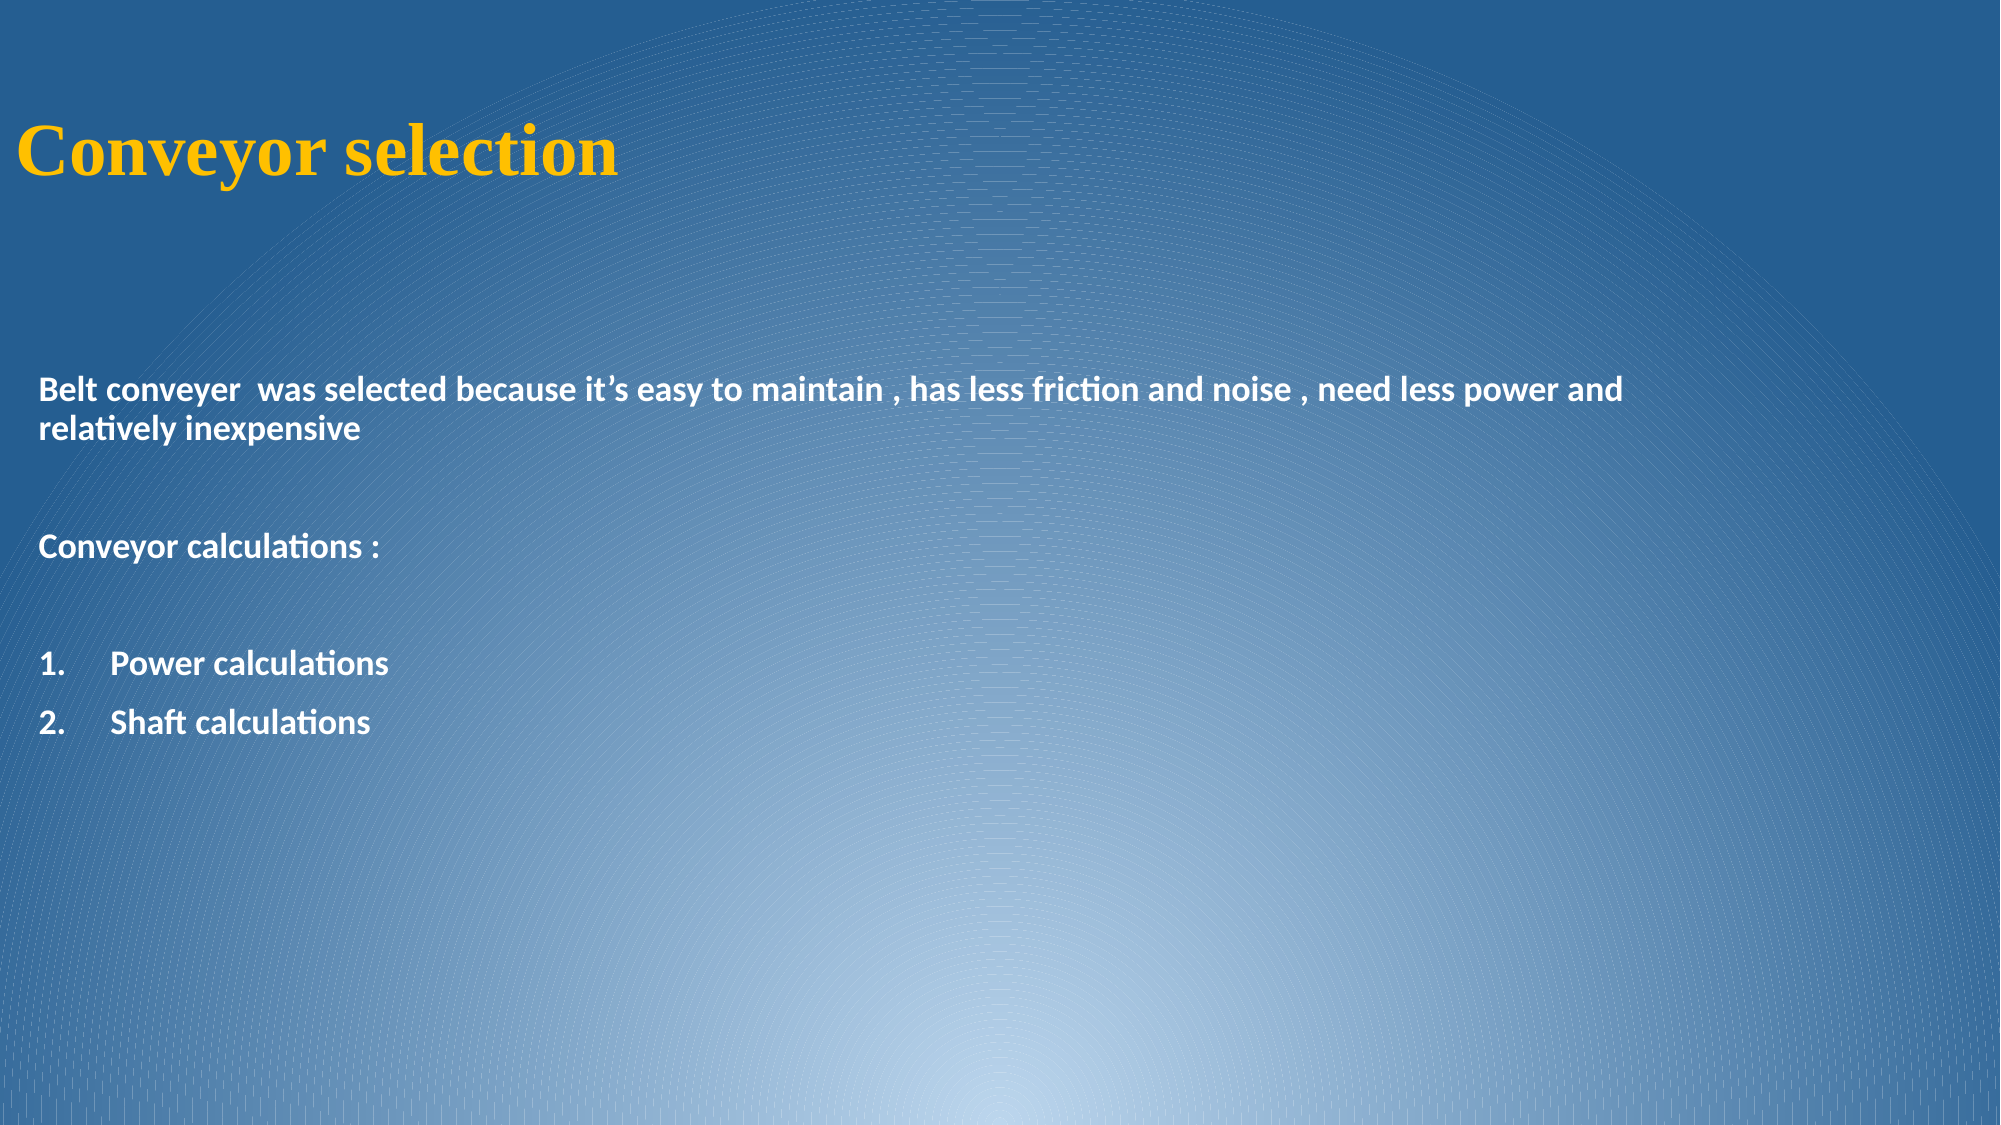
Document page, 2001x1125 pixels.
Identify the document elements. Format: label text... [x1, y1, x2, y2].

title Conveyor selection [0, 77, 1725, 296]
list Belt conveyer was selected because it’s easy to maintain , has less friction and noise , need less power and relatively inexpensive Conveyor calculations : Power calculations Shaft calculations [23, 295, 1749, 1010]
